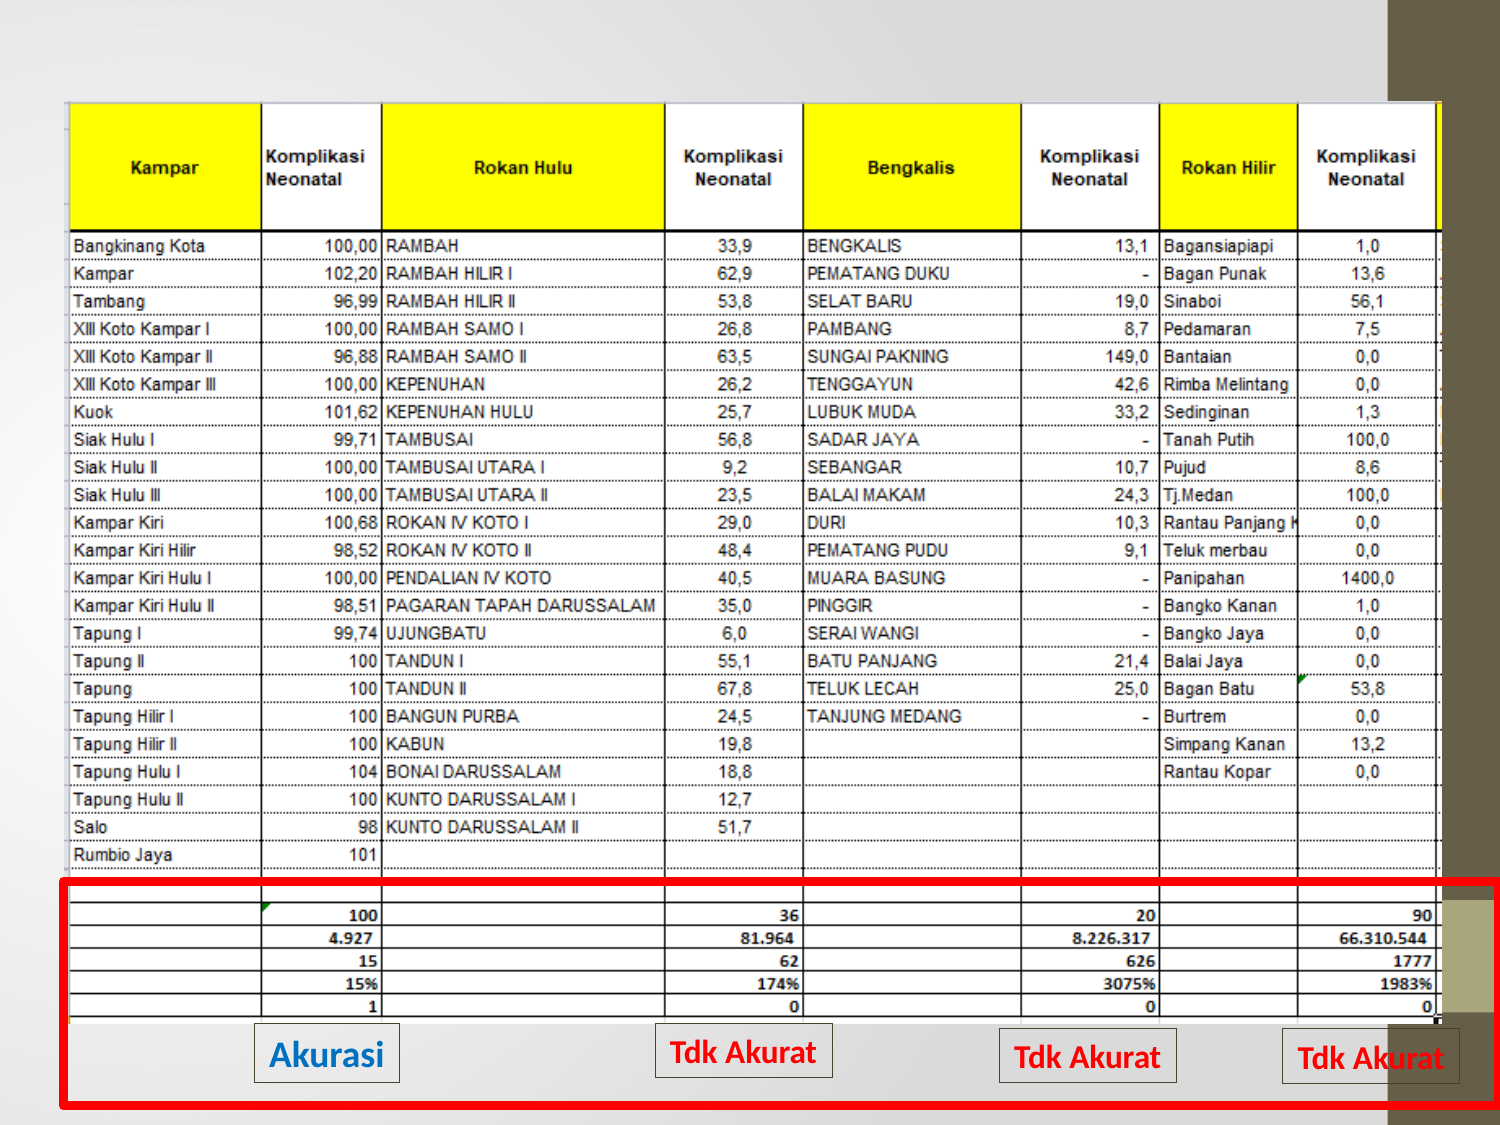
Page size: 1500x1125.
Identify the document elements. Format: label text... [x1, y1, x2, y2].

text_box Tdk Akurat [1282, 1028, 1460, 1084]
text_box Tdk Akurat [999, 1030, 1177, 1083]
text_box Akurasi [254, 1030, 400, 1083]
text_box Tdk Akurat [655, 1030, 833, 1078]
text_box [61, 879, 1500, 1108]
picture [64, 101, 1442, 1024]
